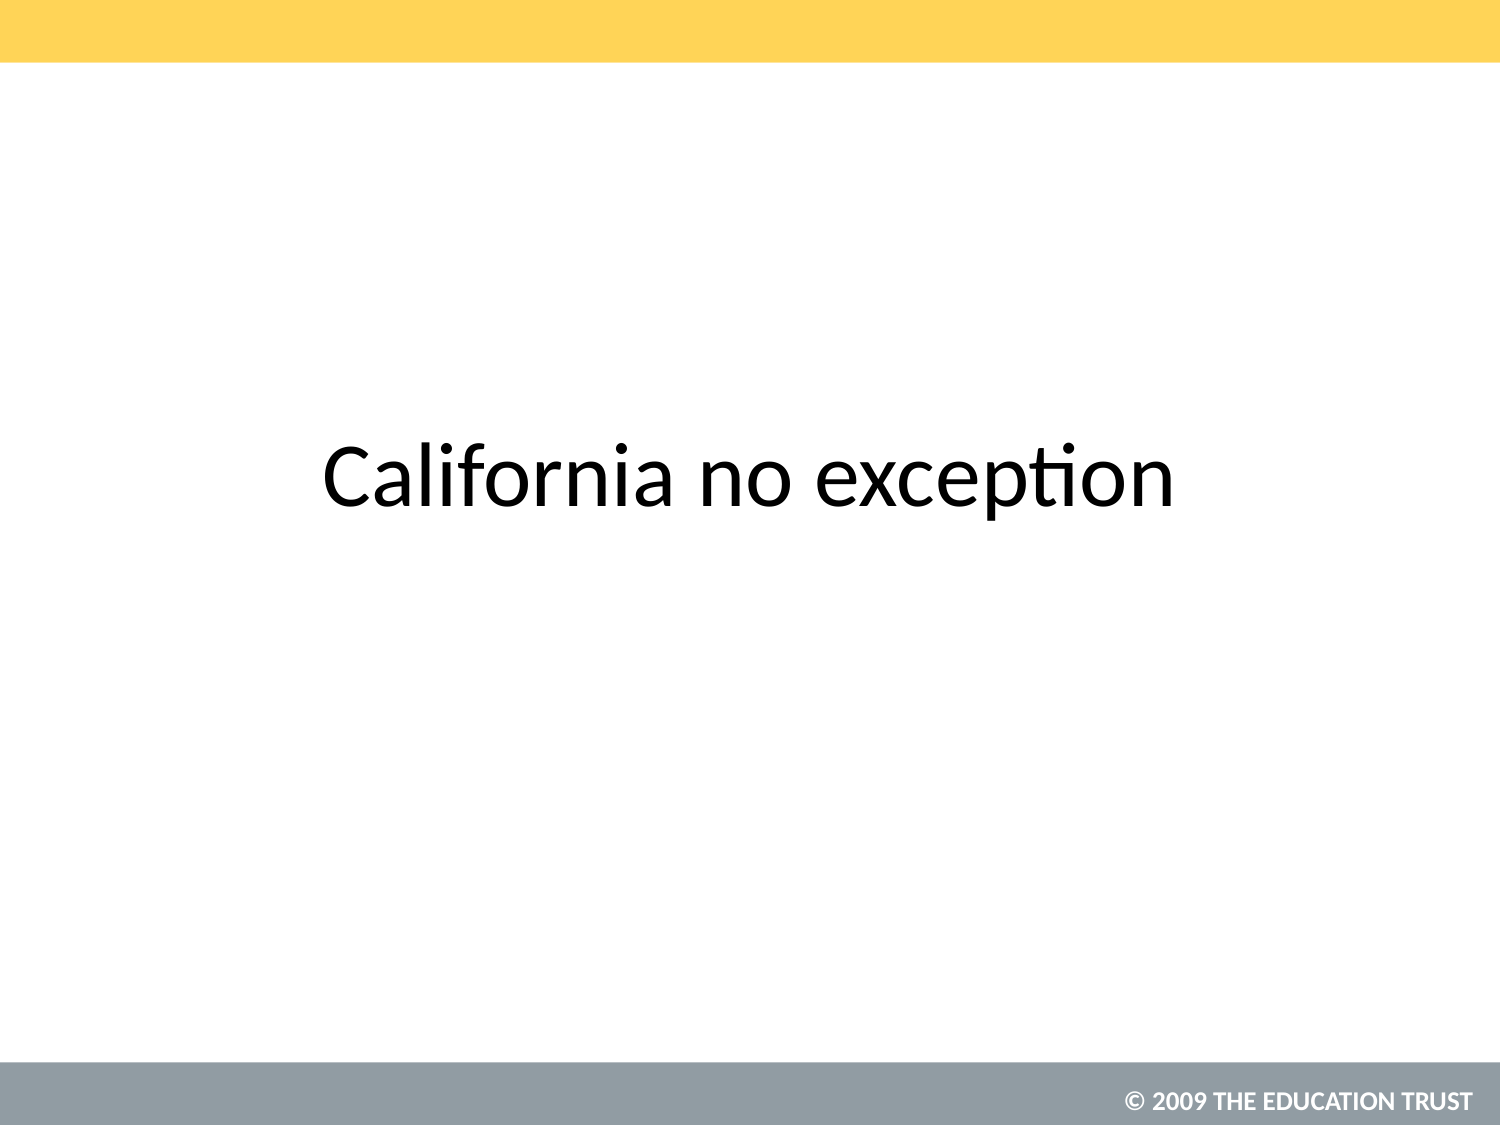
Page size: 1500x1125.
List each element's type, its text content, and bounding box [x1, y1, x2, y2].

title California no exception [112, 349, 1388, 591]
